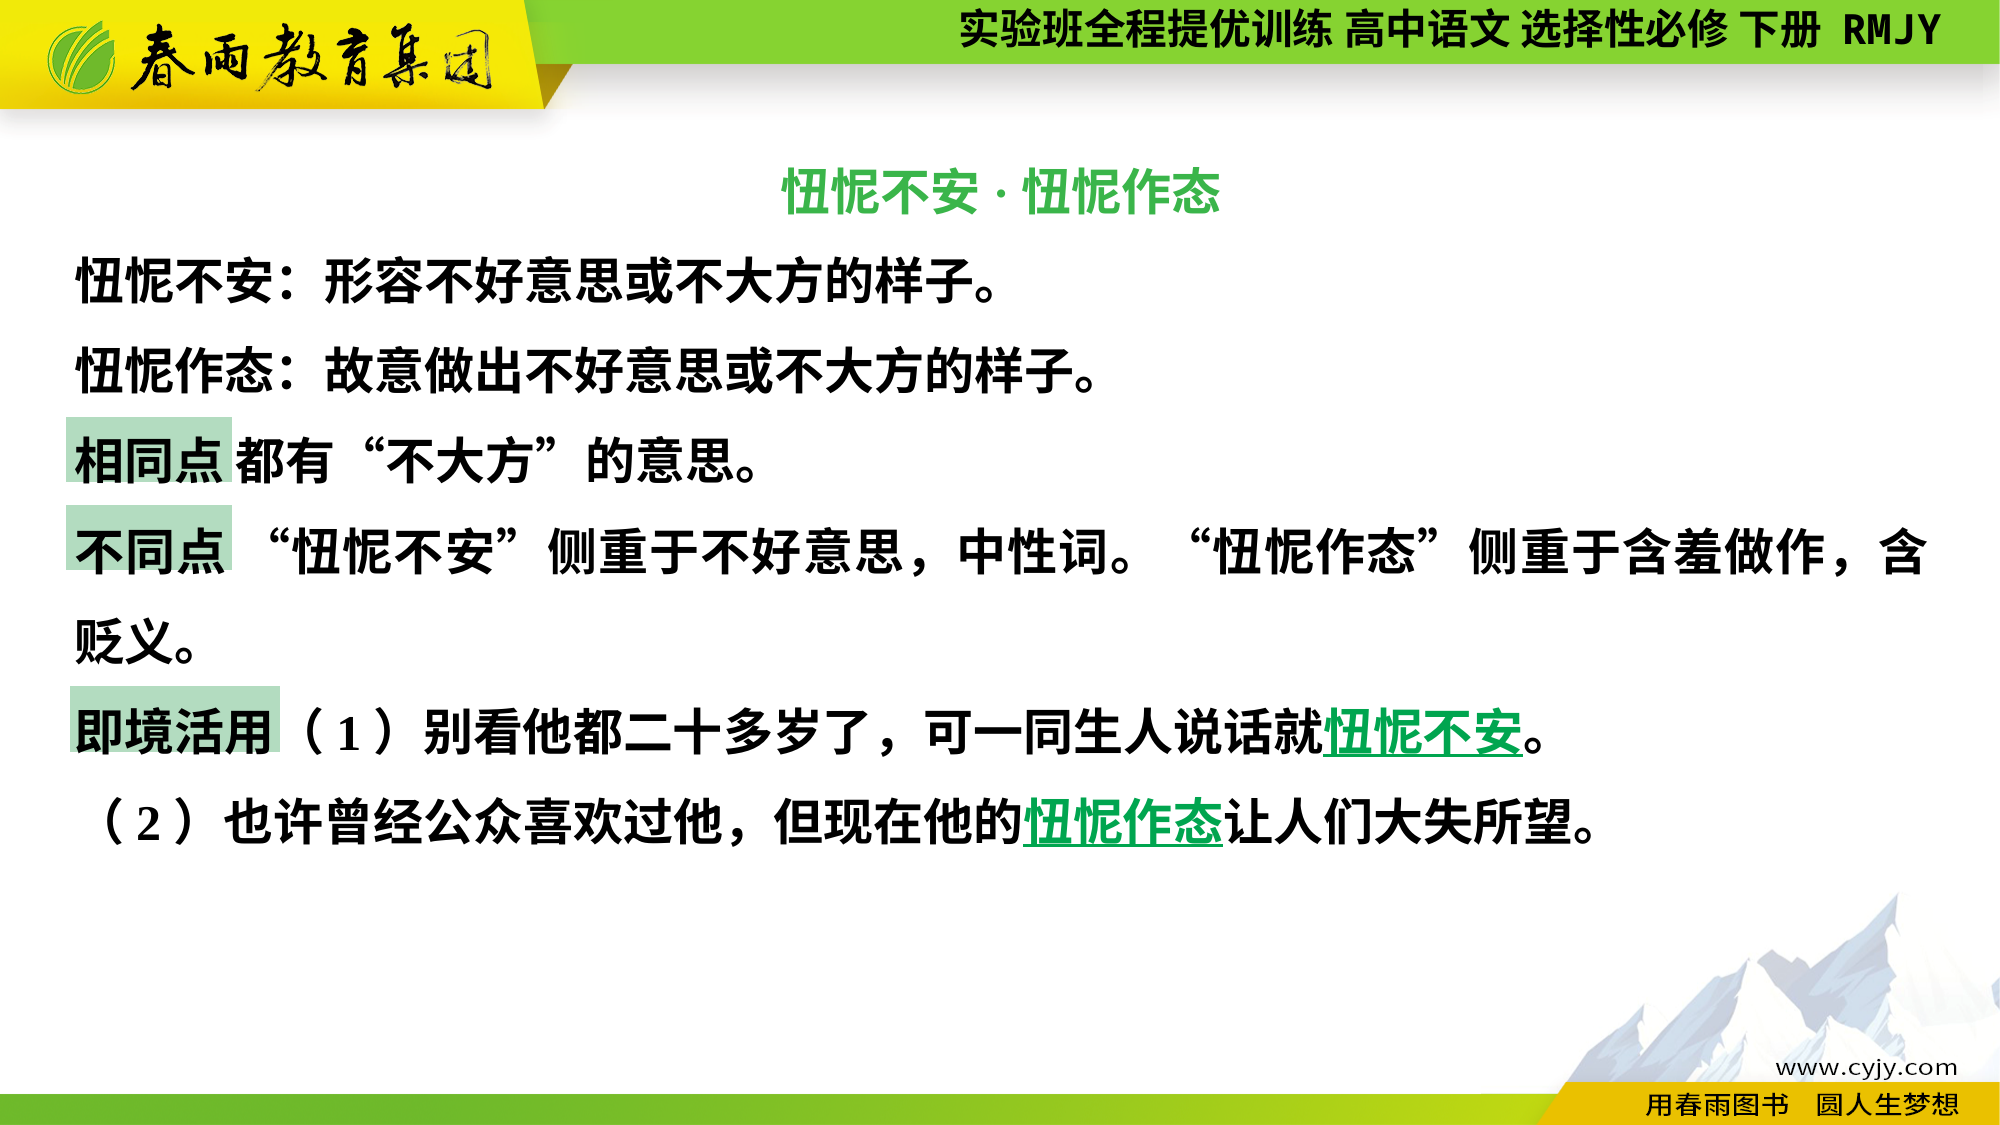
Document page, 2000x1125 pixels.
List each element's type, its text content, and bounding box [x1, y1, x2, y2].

picture [0, 0, 2000, 1125]
list 忸怩不安·忸怩作态 忸怩不安：形容不好意思或不大方的样子。 忸怩作态：故意做出不好意思或不大方的样子。 相同点 都有“不大方”的意思。 不同点 “忸怩不安”侧重于不好意思，中性词。“忸怩作态”侧重于含羞做作，含贬义。 即境活用（1）别看他都二十多岁了，可一同生人说话就忸怩不安。 （2）也许曾经公众喜欢过他，但现在他的忸怩作态让人们大失所望。 [59, 122, 1944, 865]
